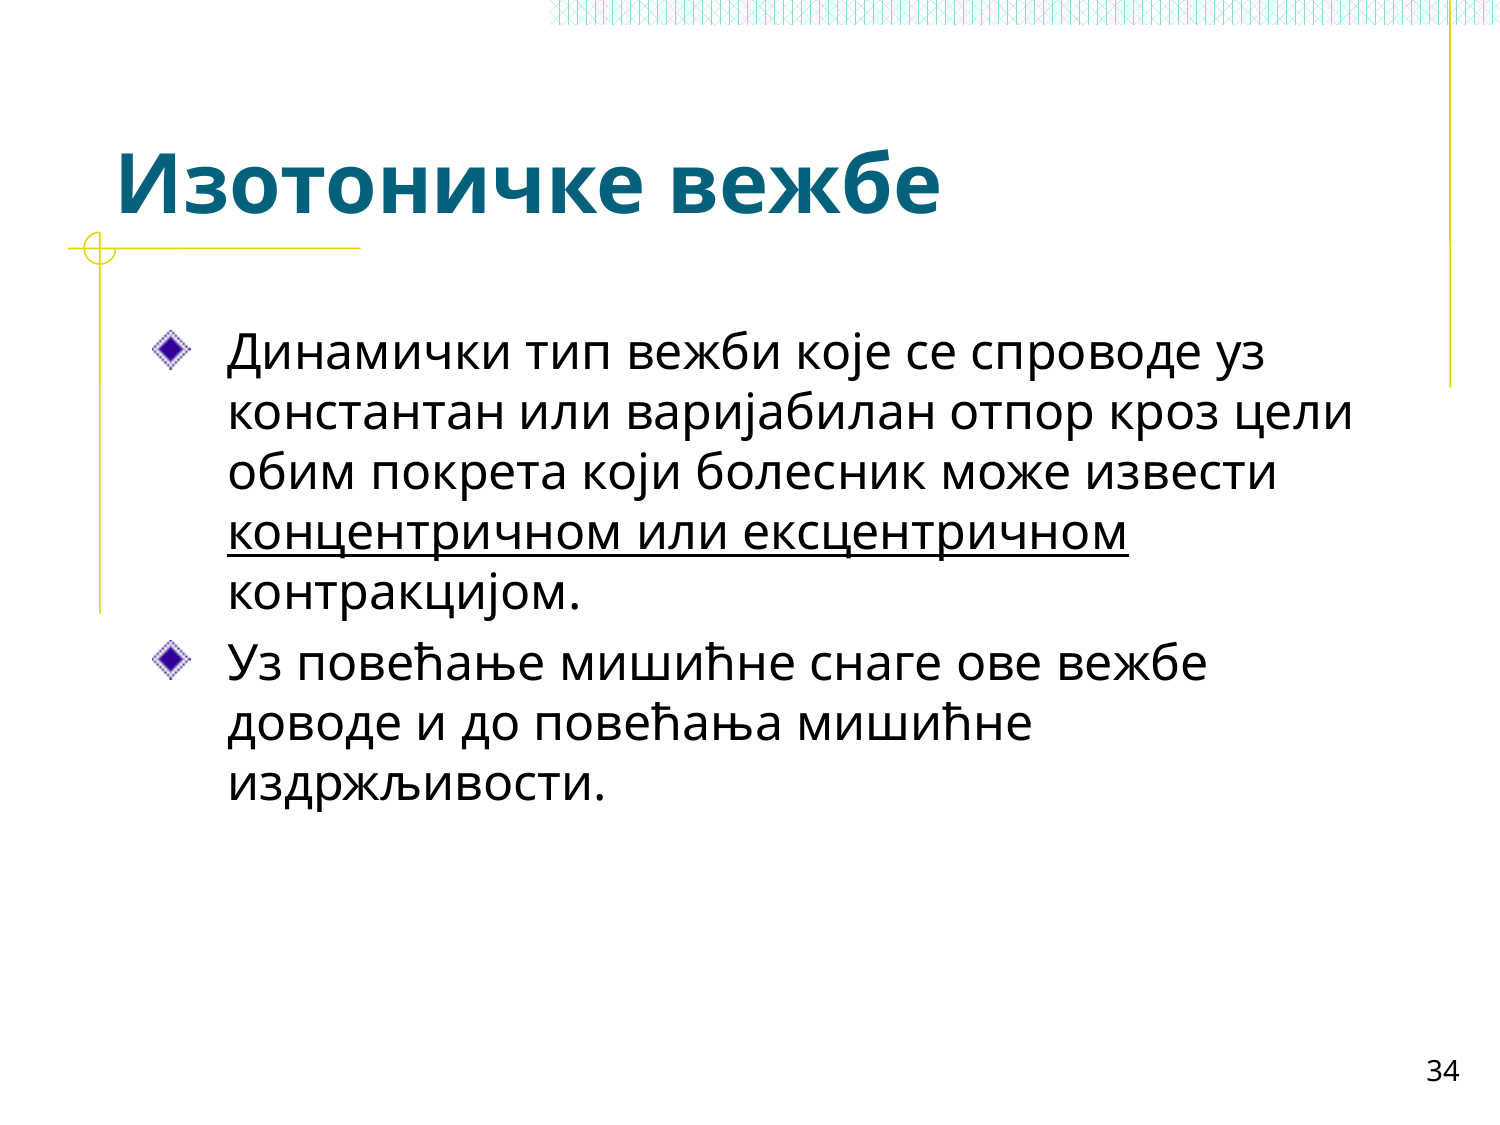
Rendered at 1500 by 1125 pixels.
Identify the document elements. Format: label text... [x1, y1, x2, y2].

slide_number 34 [1162, 1025, 1475, 1100]
picture [152, 640, 191, 680]
title Изотоничке вежбе [99, 49, 1376, 238]
list Динамички тип вежби које се спроводе уз константан или варијабилан отпор кроз цели обим покрета који болесник може извести концентричном или ексцентричном контракцијом. Уз повећање мишићне снаге ове вежбе доводе и до повећања мишићне издржљивости. [137, 312, 1413, 988]
picture [152, 330, 191, 370]
